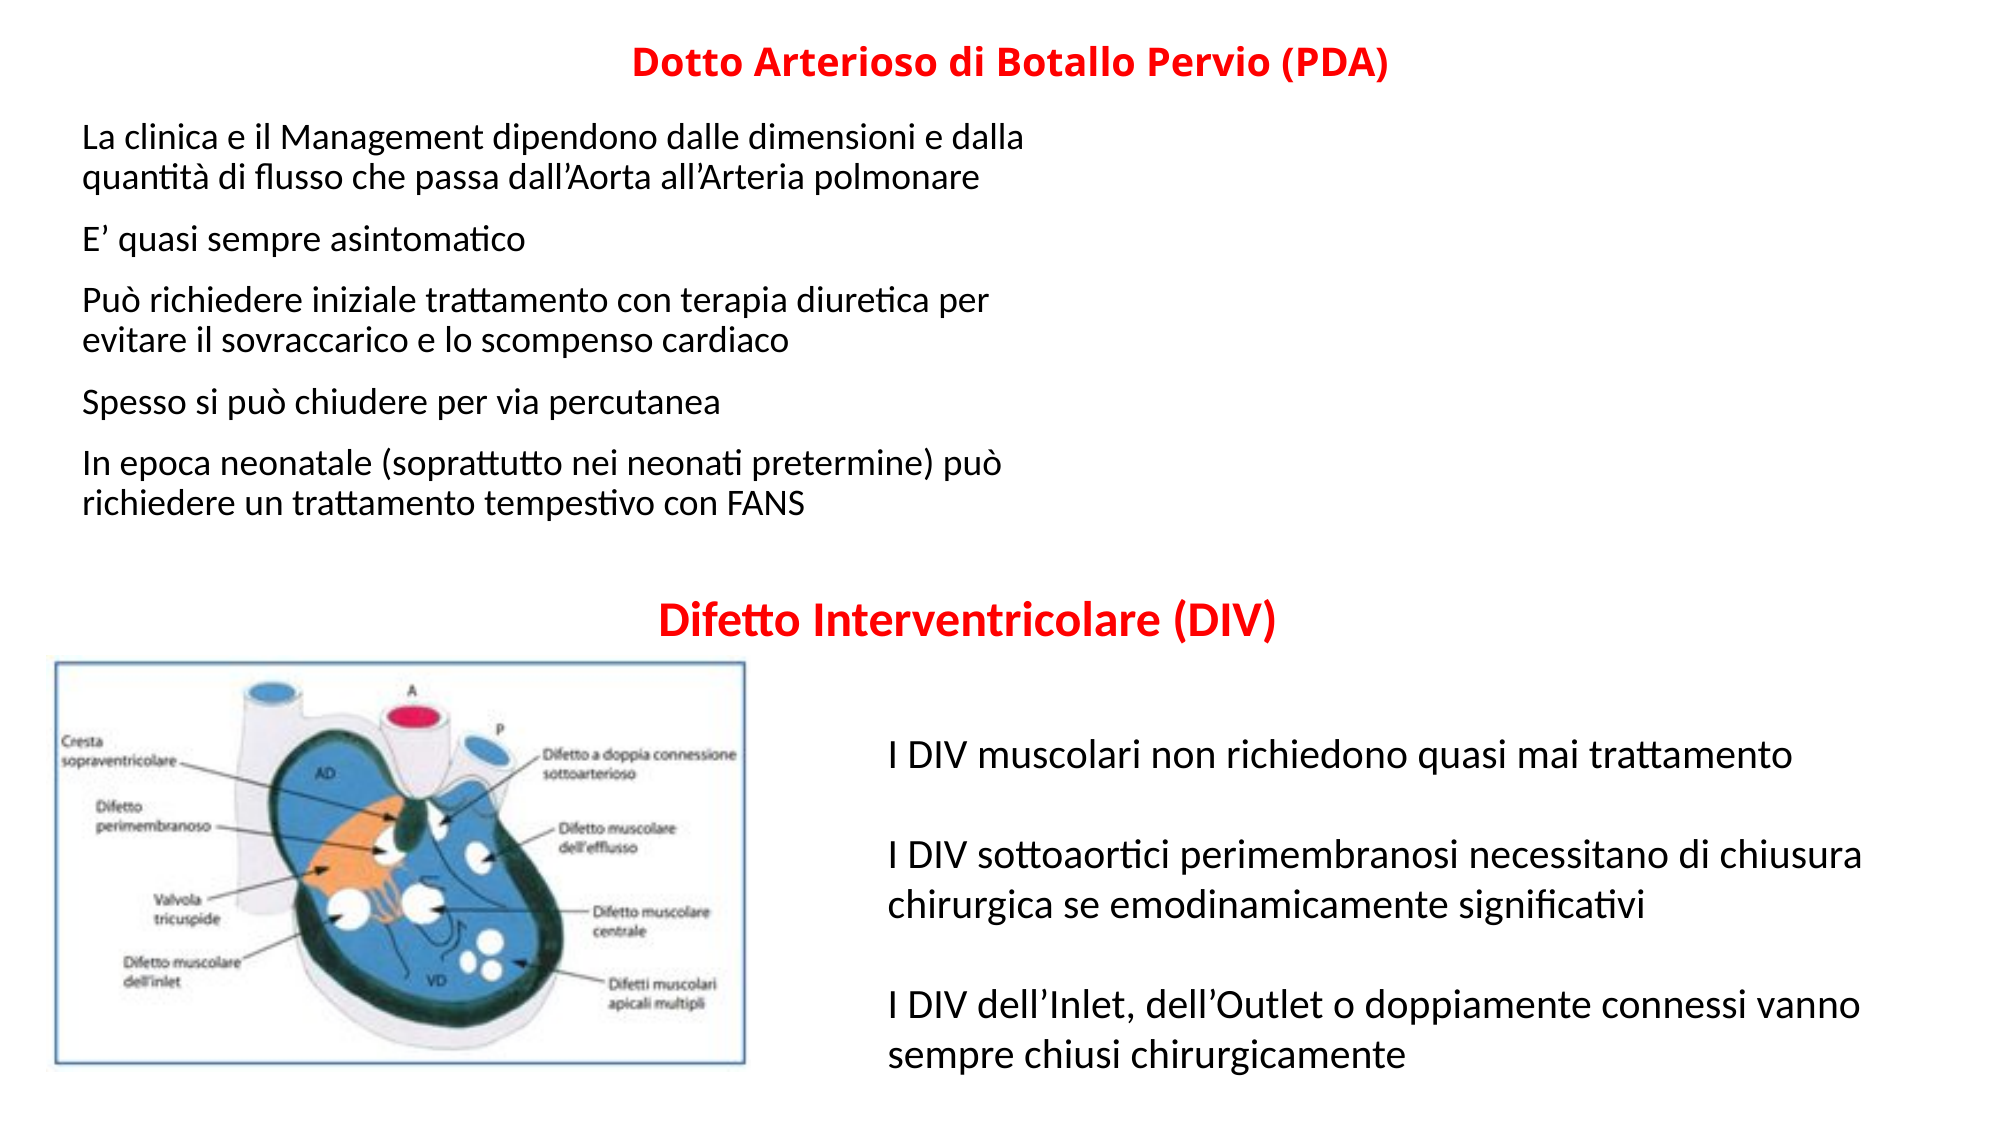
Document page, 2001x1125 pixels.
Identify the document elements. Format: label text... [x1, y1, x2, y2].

list La clinica e il Management dipendono dalle dimensioni e dalla quantità di flusso che passa dall’Aorta all’Arteria polmonare E’ quasi sempre asintomatico Può richiedere iniziale trattamento con terapia diuretica per evitare il sovraccarico e lo scompenso cardiaco Spesso si può chiudere per via percutanea In epoca neonatale (soprattutto nei neonati pretermine) può richiedere un trattamento tempestivo con FANS [67, 109, 1041, 580]
text_box Difetto Interventricolare (DIV) [643, 579, 1322, 655]
picture [46, 655, 751, 1072]
text_box I DIV muscolari non richiedono quasi mai trattamento I DIV sottoaortici perimembranosi necessitano di chiusura chirurgica se emodinamicamente significativi I DIV dell’Inlet, dell’Outlet o doppiamente connessi vanno sempre chiusi chirurgicamente [873, 719, 1954, 1125]
title Dotto Arterioso di Botallo Pervio (PDA) [616, 17, 1445, 110]
